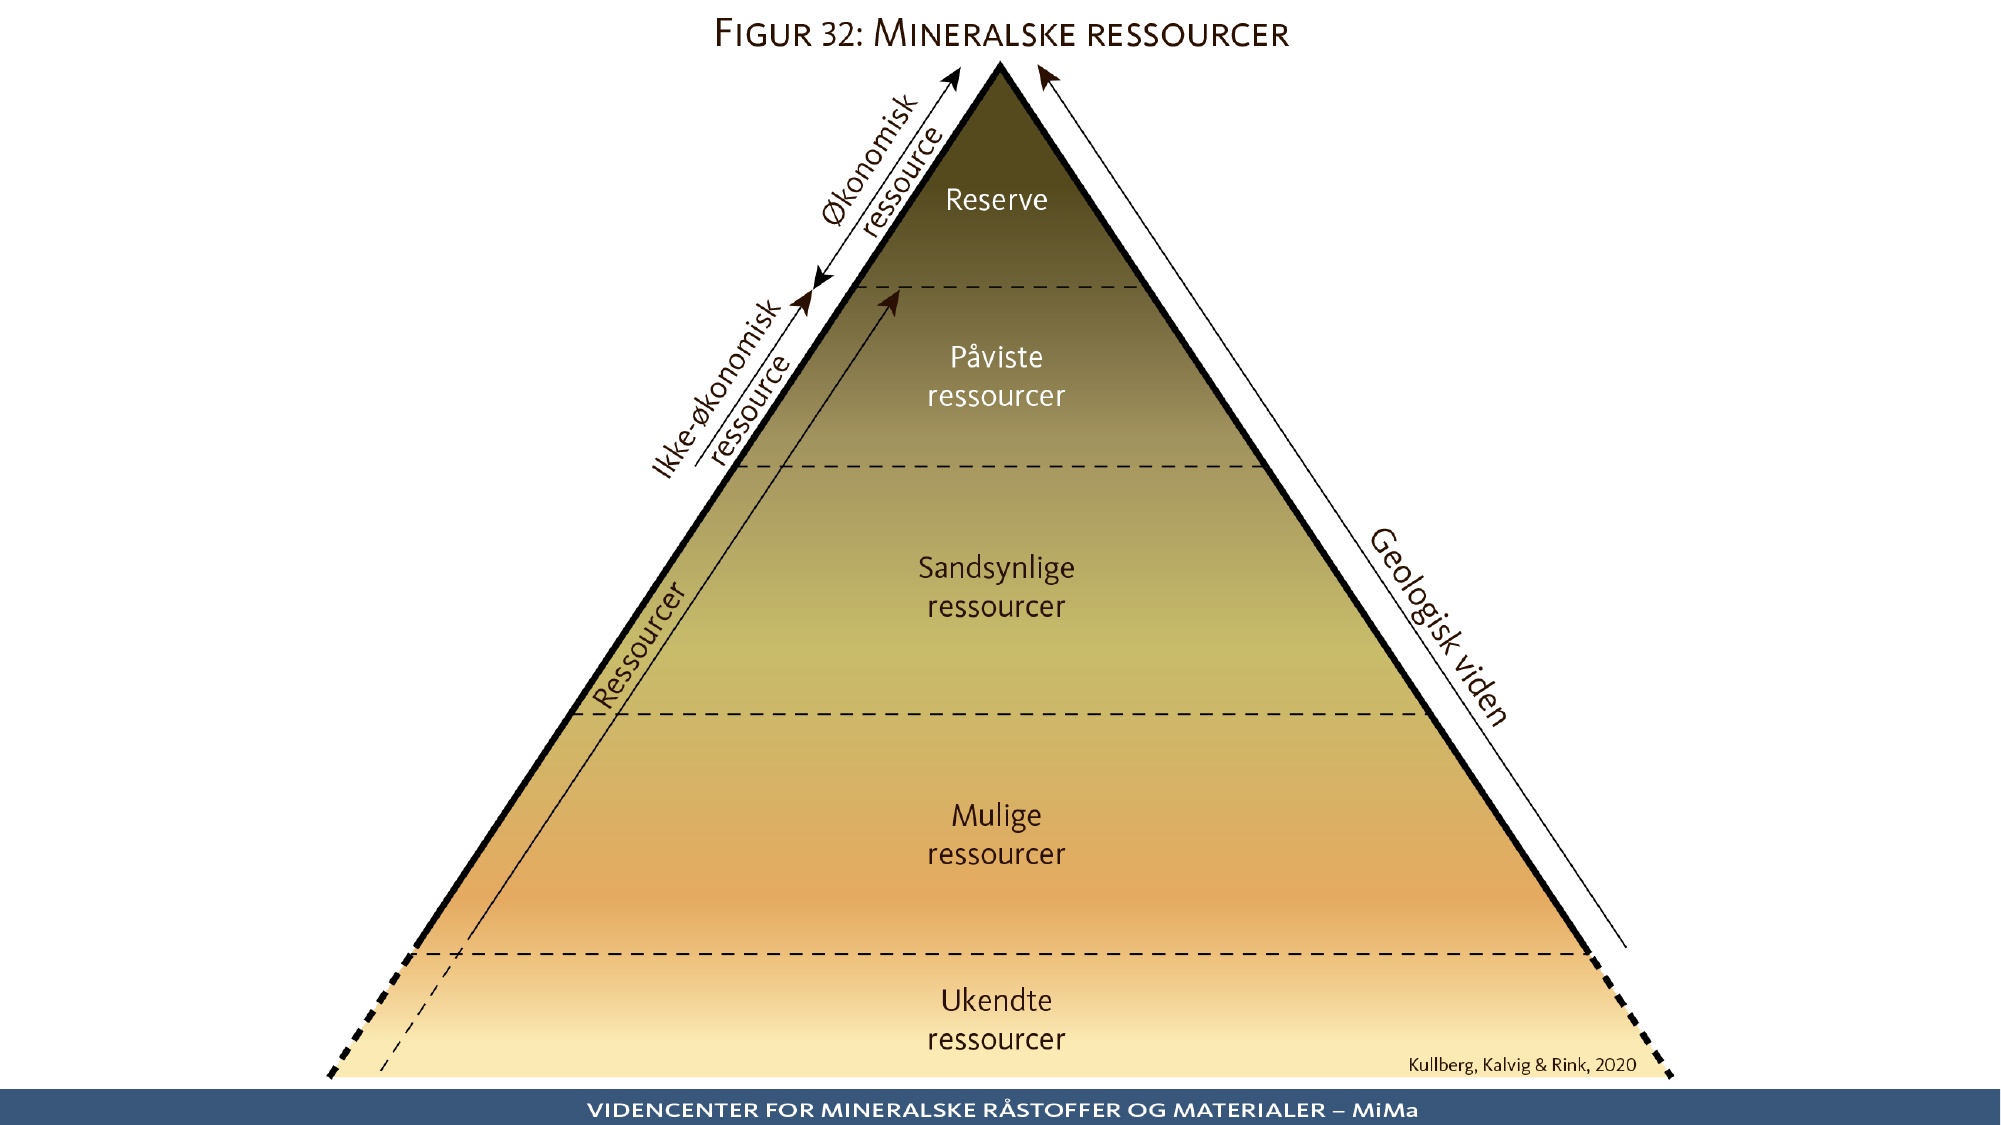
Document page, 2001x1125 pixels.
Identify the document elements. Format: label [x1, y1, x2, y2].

picture [319, 0, 1681, 1087]
picture [0, 1089, 2001, 1125]
